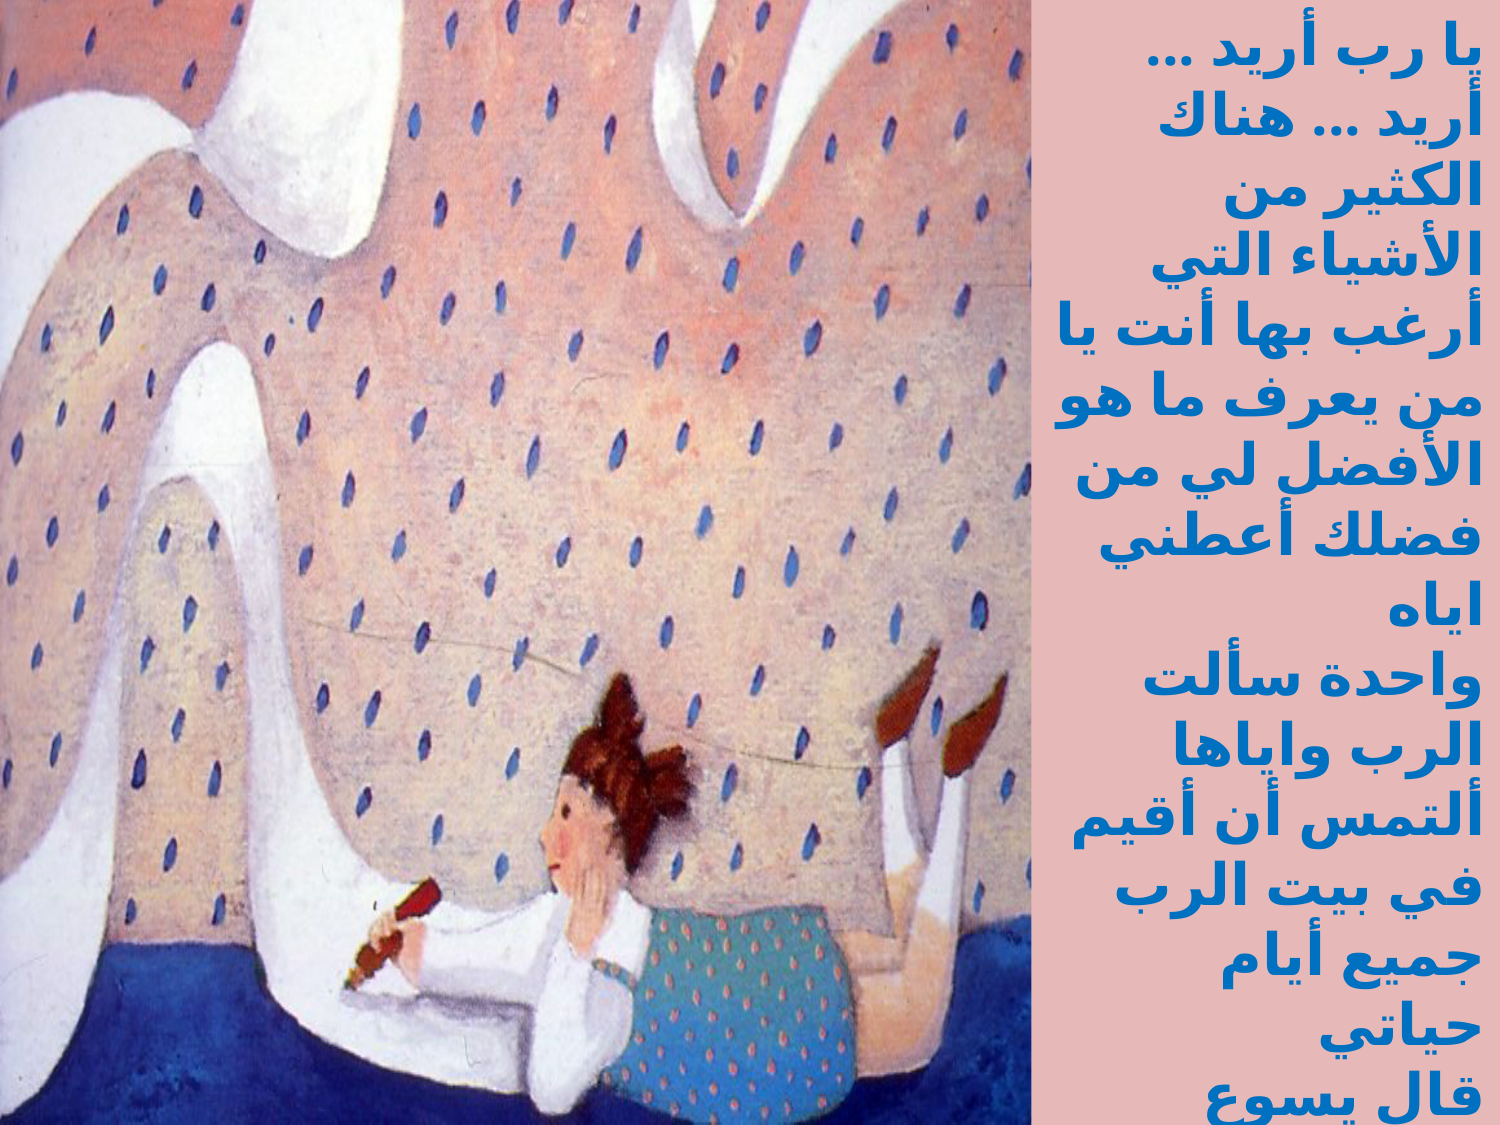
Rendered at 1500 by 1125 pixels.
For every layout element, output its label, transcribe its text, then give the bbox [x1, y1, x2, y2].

text_box يا رب أريد ... أريد ... هناك الكثير من الأشياء التي أرغب بها أنت يا من يعرف ما هو الأفضل لي من فضلك أعطني اياه واحدة سألت الرب واياها ألتمس أن أقيم في بيت الرب جميع أيام حياتي قال يسوع أطلبوا تعطوا اذن من الممكن أن نصلي لنطلب شيئا ما ... ولكن ما سوف نتلقاه يكون دوما مفاجأة... [1032, 0, 1500, 1125]
picture [0, 0, 1032, 1125]
